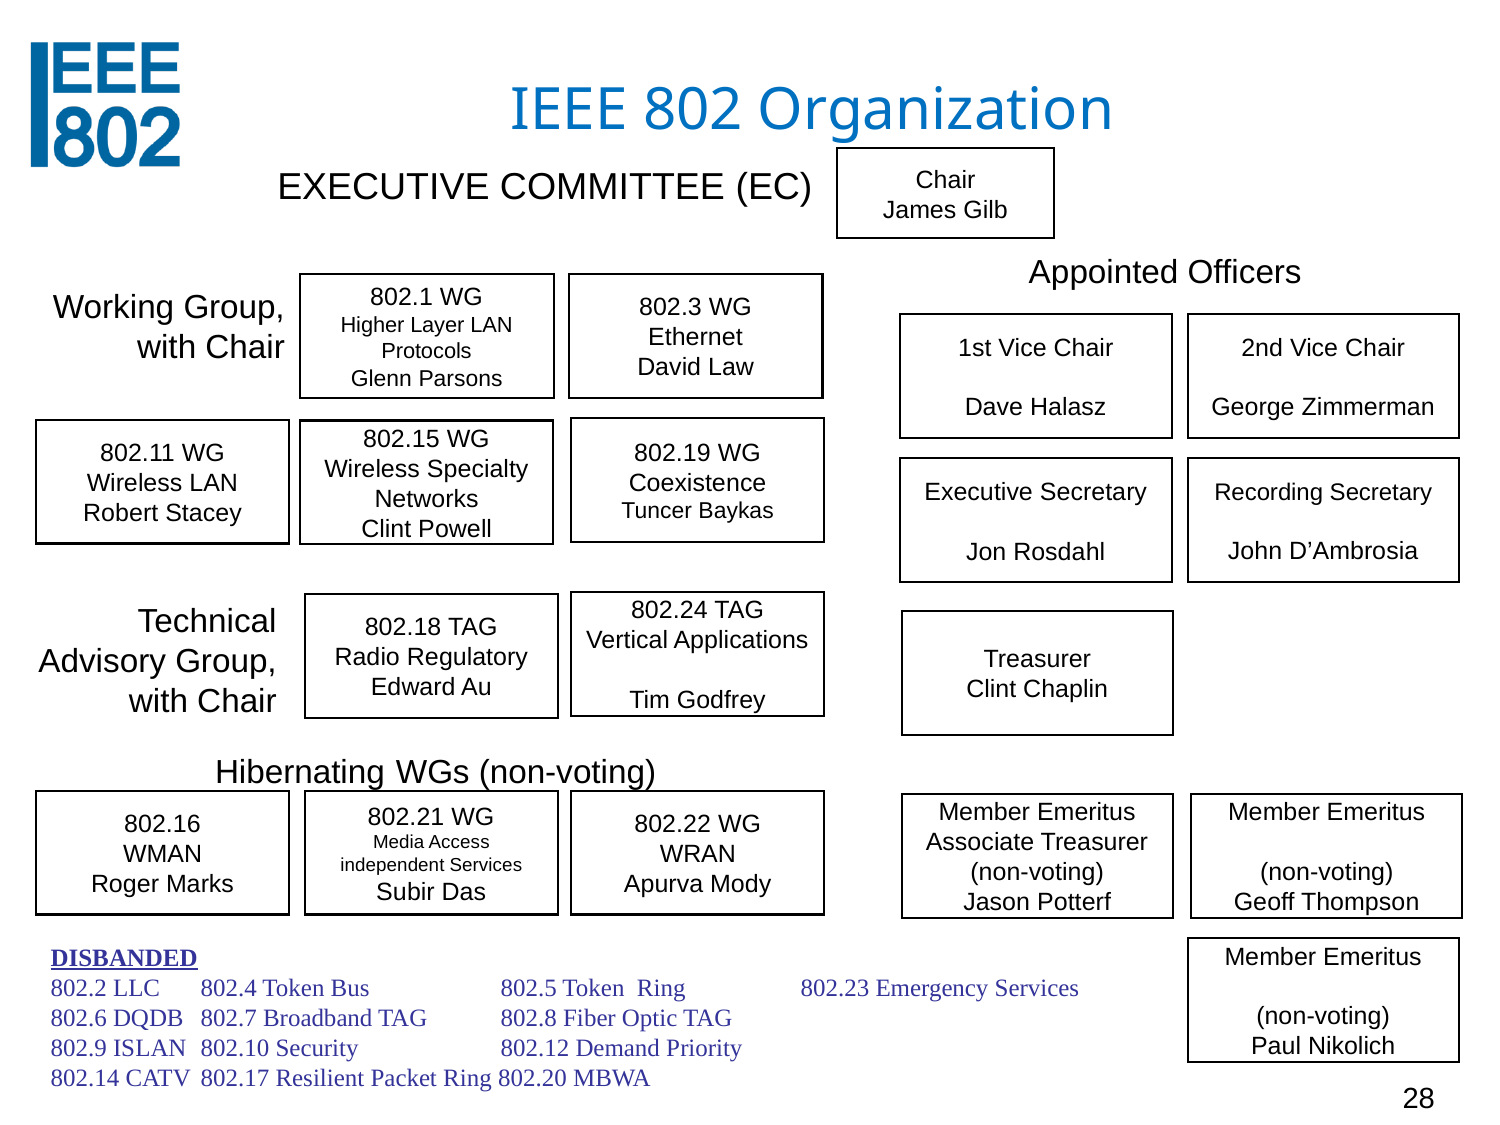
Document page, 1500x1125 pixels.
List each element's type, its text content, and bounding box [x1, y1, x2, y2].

text_box 802.18 TAG Radio Regulatory Edward Au [304, 593, 558, 718]
text_box Hibernating WGs (non-voting) [300, 738, 572, 801]
text_box 2nd Vice Chair George Zimmerman [1187, 313, 1459, 438]
text_box Treasurer Clint Chaplin [901, 610, 1174, 735]
text_box Member Emeritus (non-voting) Paul Nikolich [1187, 937, 1459, 1062]
text_box 802.16 WMAN Roger Marks [35, 790, 290, 915]
text_box 802.1 WG Higher Layer LAN Protocols Glenn Parsons [299, 273, 554, 398]
text_box Appointed Officers [1013, 242, 1344, 298]
text_box DISBANDED 802.2 LLC 802.4 Token Bus 802.5 Token Ring 802.23 Emergency Services 802.6 DQDB 802.7 Broadband TAG 802.8 Fiber Optic TAG 802.9 ISLAN 802.10 Security 802.12 Demand Priority 802.14 CATV 802.17 Resilient Packet Ring 802.20 MBWA [35, 934, 1236, 1102]
title IEEE 802 Organization [212, 37, 1413, 176]
text_box 802.11 WG Wireless LAN Robert Stacey [35, 419, 290, 544]
text_box Member Emeritus (non-voting) Geoff Thompson [1191, 793, 1463, 918]
text_box Recording Secretary John D’Ambrosia [1187, 458, 1459, 583]
text_box 802.24 TAG Vertical Applications Tim Godfrey [571, 591, 825, 716]
text_box 802.15 WG Wireless Specialty Networks Clint Powell [300, 420, 554, 545]
text_box Chair James Gilb [837, 176, 1054, 238]
picture [22, 21, 188, 188]
text_box Member Emeritus Associate Treasurer (non-voting) Jason Potterf [901, 793, 1173, 918]
text_box Executive Secretary Jon Rosdahl [900, 458, 1172, 583]
text_box EXECUTIVE COMMITTEE (EC) [262, 176, 828, 215]
text_box Working Group, with Chair [46, 278, 300, 349]
text_box 1st Vice Chair Dave Halasz [900, 313, 1172, 438]
text_box 802.21 WG Media Access independent Services Subir Das [304, 790, 558, 915]
text_box 802.3 WG Ethernet David Law [568, 273, 823, 398]
text_box 802.22 WG WRAN Apurva Mody [571, 790, 825, 915]
slide_number 28 [1387, 1071, 1460, 1110]
text_box 802.19 WG Coexistence Tuncer Baykas [571, 417, 825, 542]
text_box Technical Advisory Group, with Chair [20, 591, 292, 727]
